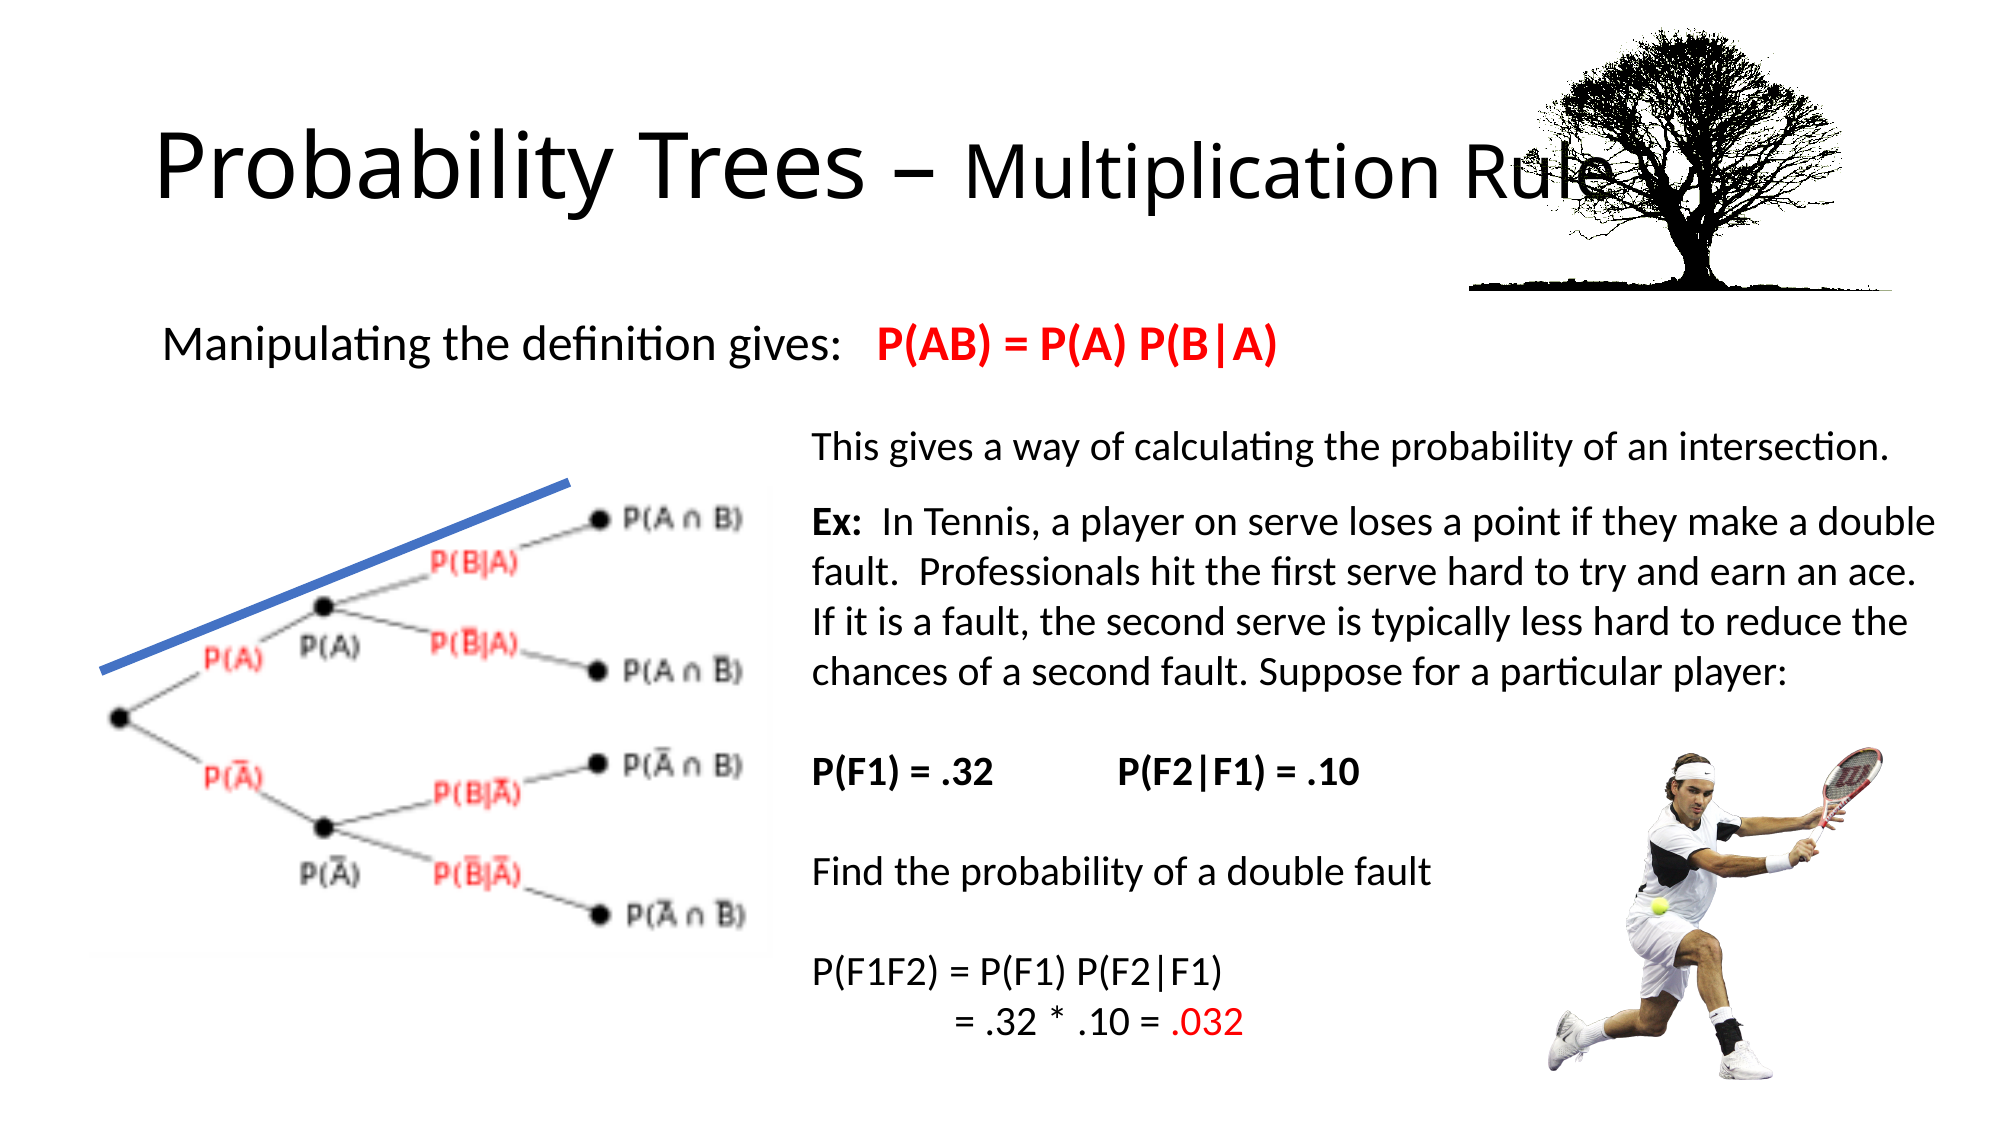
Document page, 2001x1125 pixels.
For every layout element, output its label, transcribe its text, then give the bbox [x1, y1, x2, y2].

picture [1469, 23, 1892, 291]
text_box Ex: In Tennis, a player on serve loses a point if they make a double fault. Professionals hit the first serve hard to try and earn an ace. If it is a fault, the second serve is typically less hard to reduce the chances of a second fault. Suppose for a particular player: P(F1) = .32 P(F2|F1) = .10 Find the probability of a double fault P(F1F2) = P(F1) P(F2|F1) = .32 * .10 = .032 [796, 485, 1966, 1052]
text_box This gives a way of calculating the probability of an intersection. [796, 411, 1946, 485]
title Probability Trees – Multiplication Rule [137, 59, 1469, 278]
picture [1548, 747, 1883, 1080]
text_box Manipulating the definition gives: P(AB) = P(A) P(B|A) [146, 302, 1327, 378]
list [89, 486, 773, 958]
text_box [100, 482, 570, 672]
